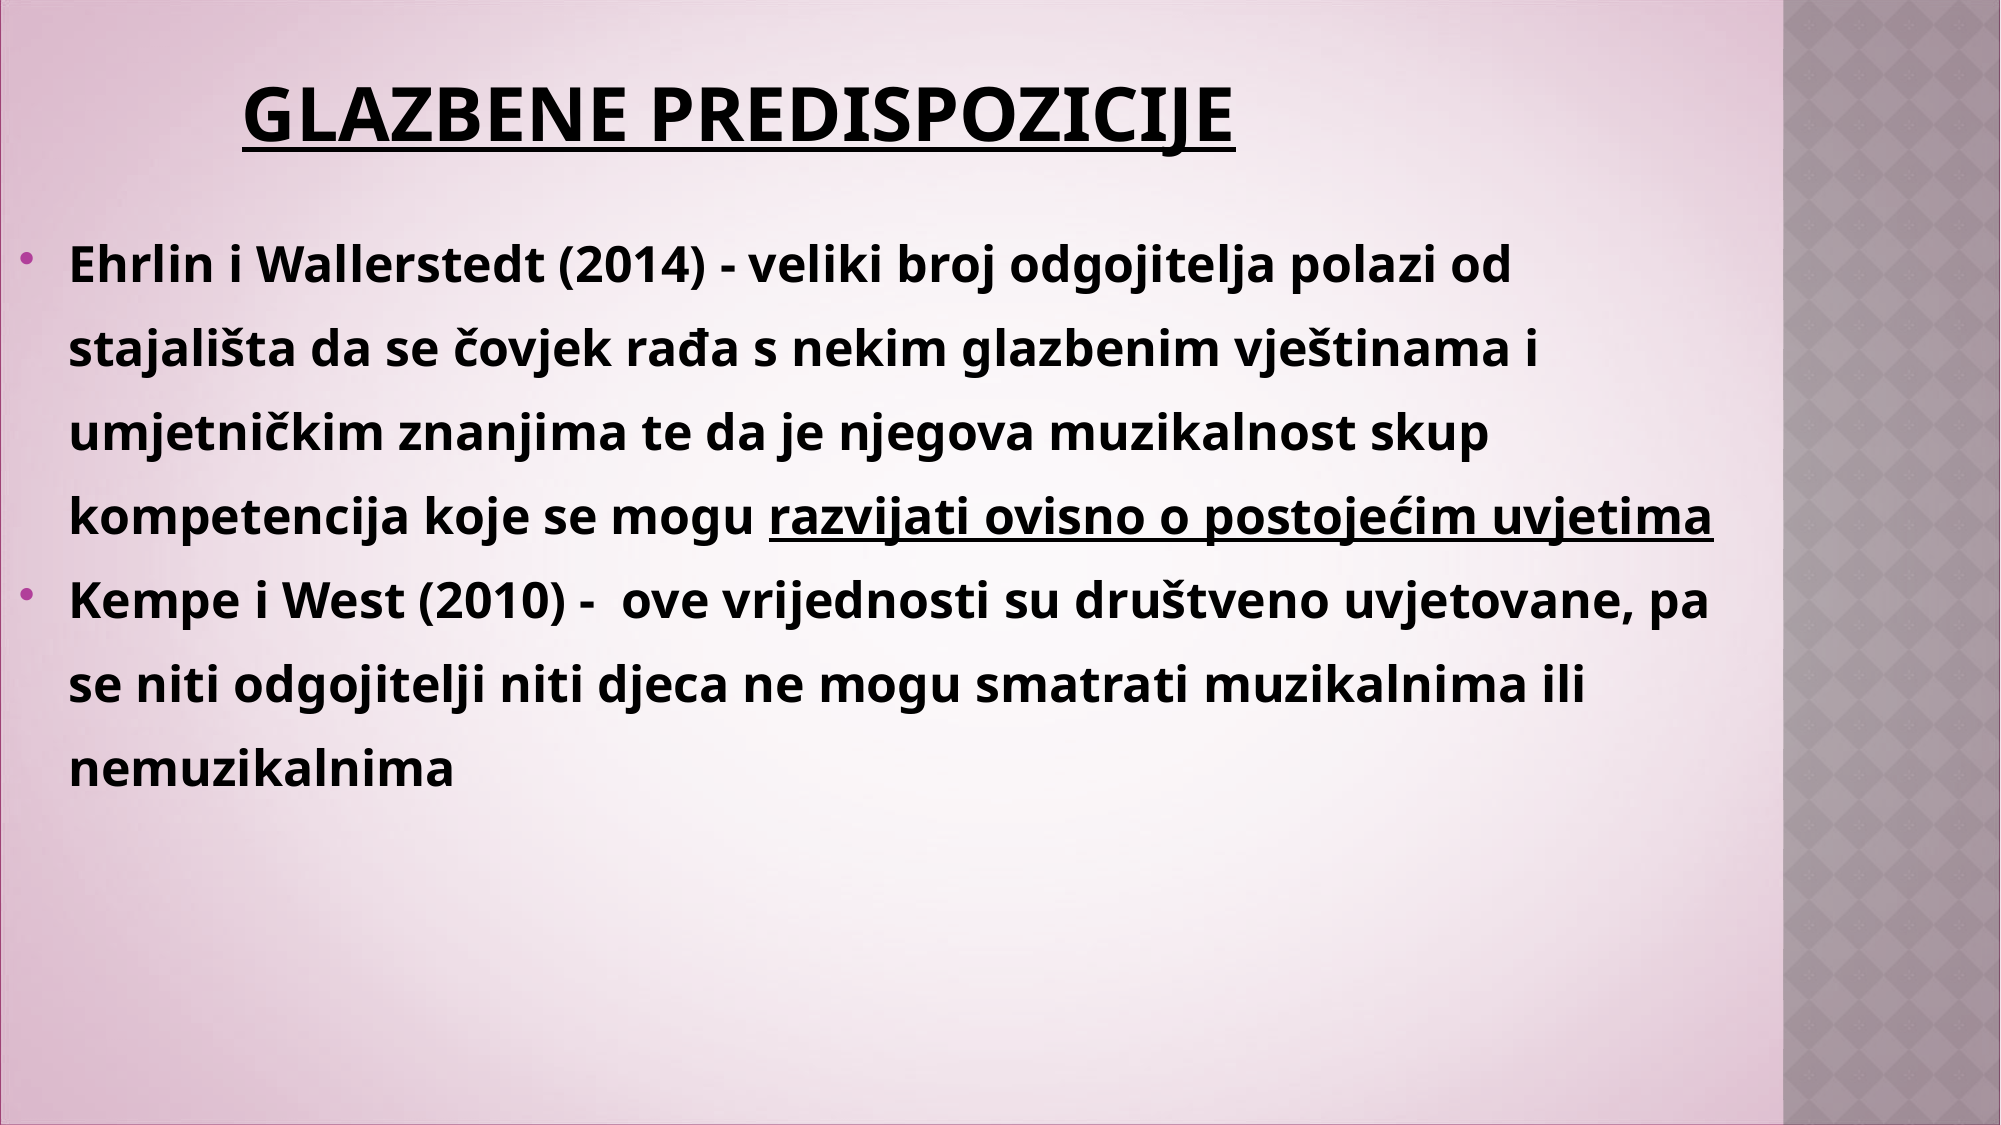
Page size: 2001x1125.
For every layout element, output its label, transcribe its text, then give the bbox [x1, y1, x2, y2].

title glazbene predispozicije [233, 0, 1817, 157]
list Ehrlin i Wallerstedt (2014) - veliki broj odgojitelja polazi od stajališta da se čovjek rađa s nekim glazbenim vještinama i umjetničkim znanjima te da je njegova muzikalnost skup kompetencija koje se mogu razvijati ovisno o postojećim uvjetima Kempe i West (2010) - ove vrijednosti su društveno uvjetovane, pa se niti odgojitelji niti djeca ne mogu smatrati muzikalnima ili nemuzikalnima [3, 200, 1770, 1060]
